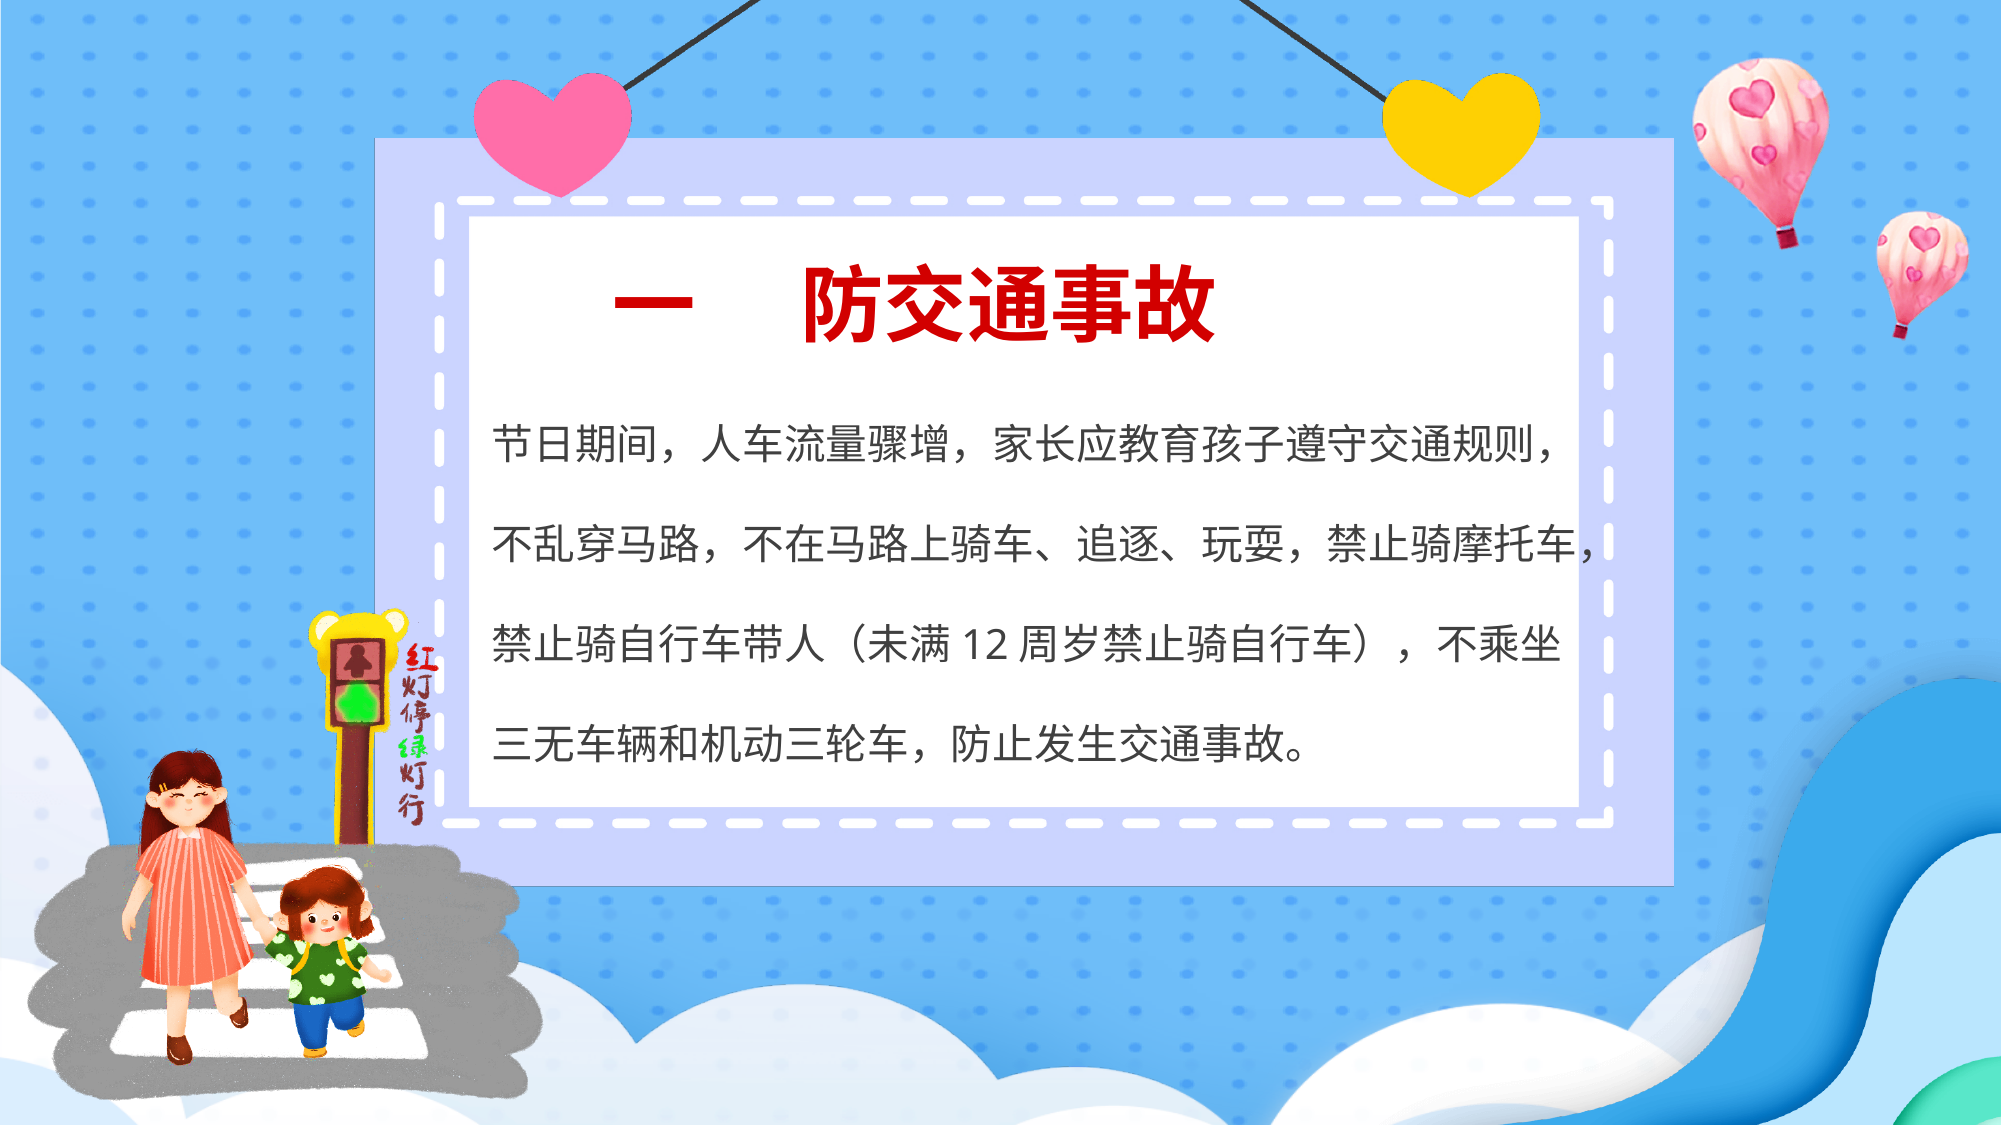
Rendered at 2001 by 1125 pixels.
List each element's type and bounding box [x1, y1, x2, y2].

picture [0, 0, 2001, 1125]
text_box [597, 244, 1459, 361]
